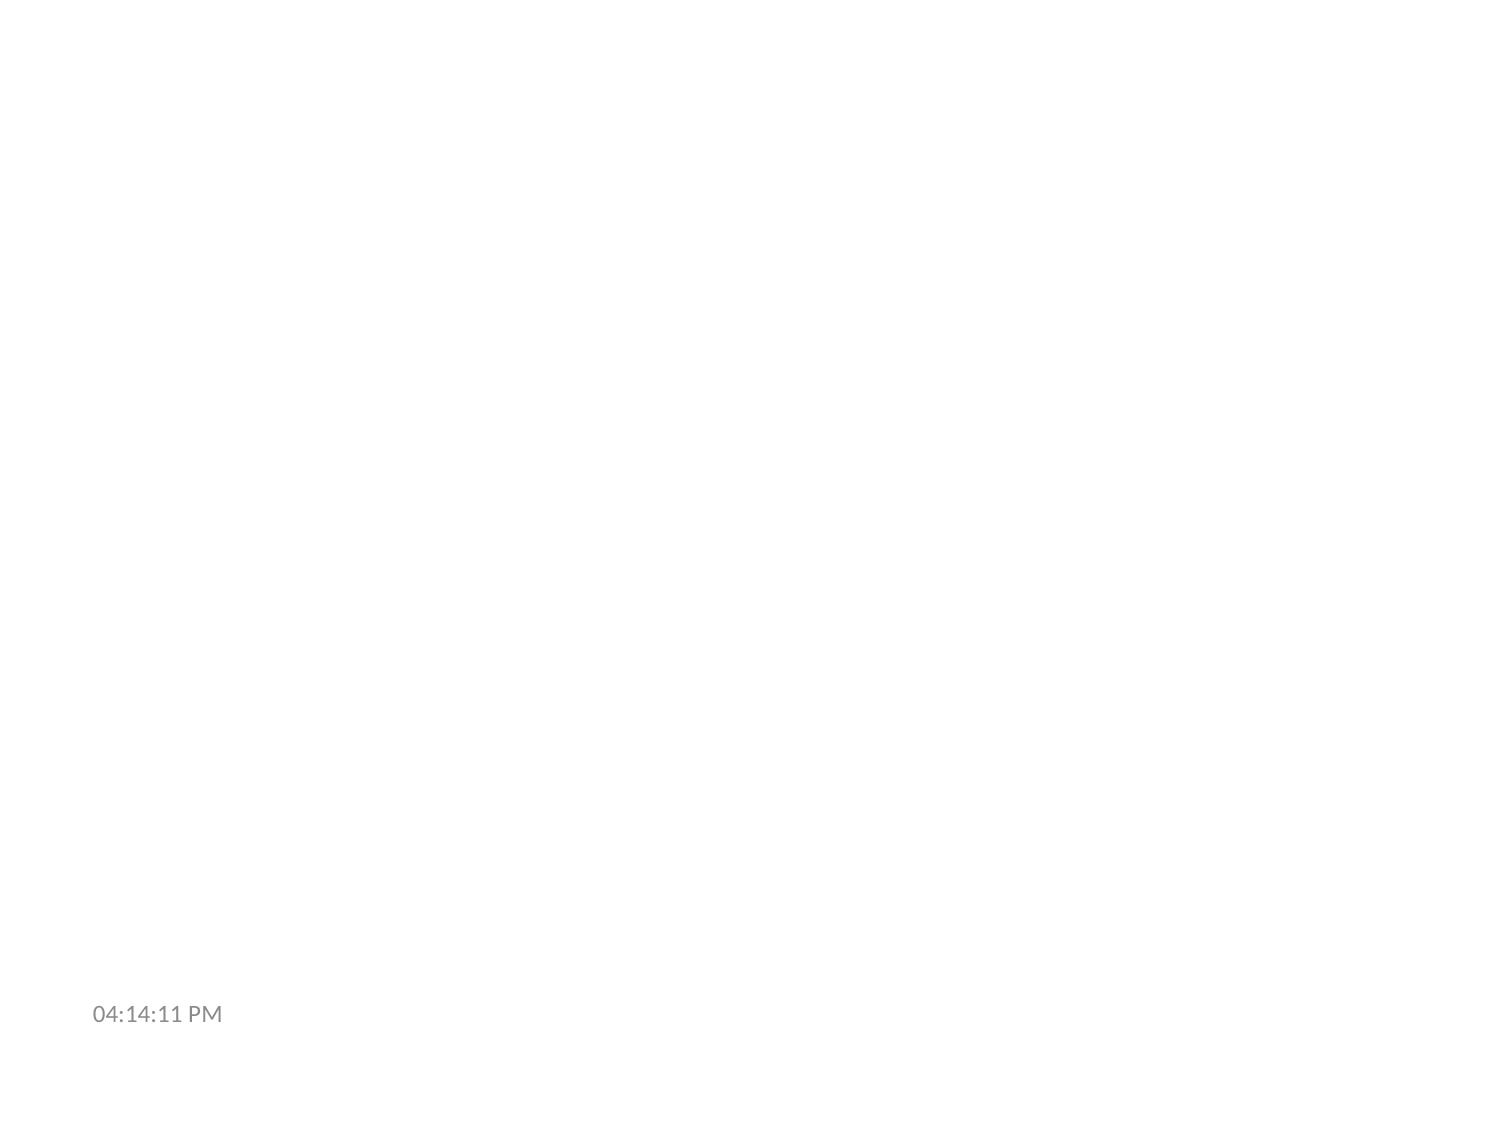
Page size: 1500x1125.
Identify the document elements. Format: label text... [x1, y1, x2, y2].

text_box 3:35:09 PM [77, 982, 428, 1043]
